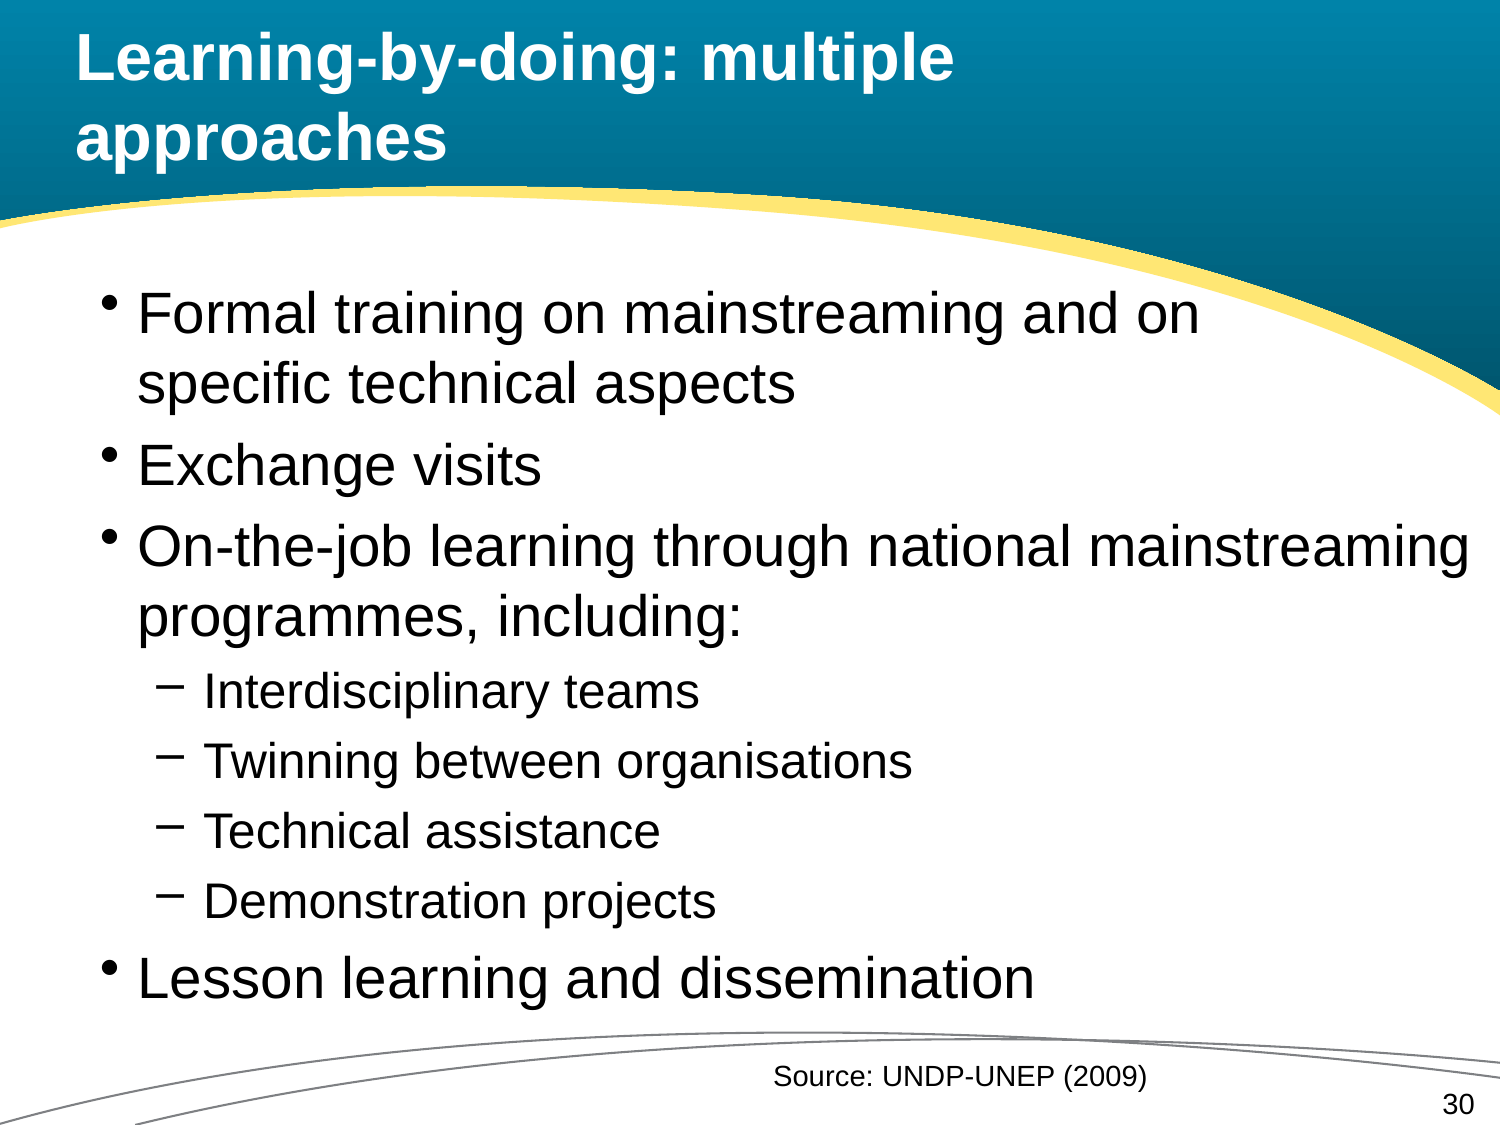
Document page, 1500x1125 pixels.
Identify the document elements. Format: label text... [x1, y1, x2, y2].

title Learning-by-doing: multiple approaches [74, 0, 1476, 188]
slide_number 30 [1124, 1084, 1476, 1113]
text_box Source: UNDP-UNEP (2009) [612, 1049, 1163, 1100]
list Formal training on mainstreaming and on specific technical aspects Exchange visits On-the-job learning through national mainstreaming programmes, including: Interdisciplinary teams Twinning between organisations Technical assistance Demonstration projects Lesson learning and dissemination [99, 274, 1500, 1063]
